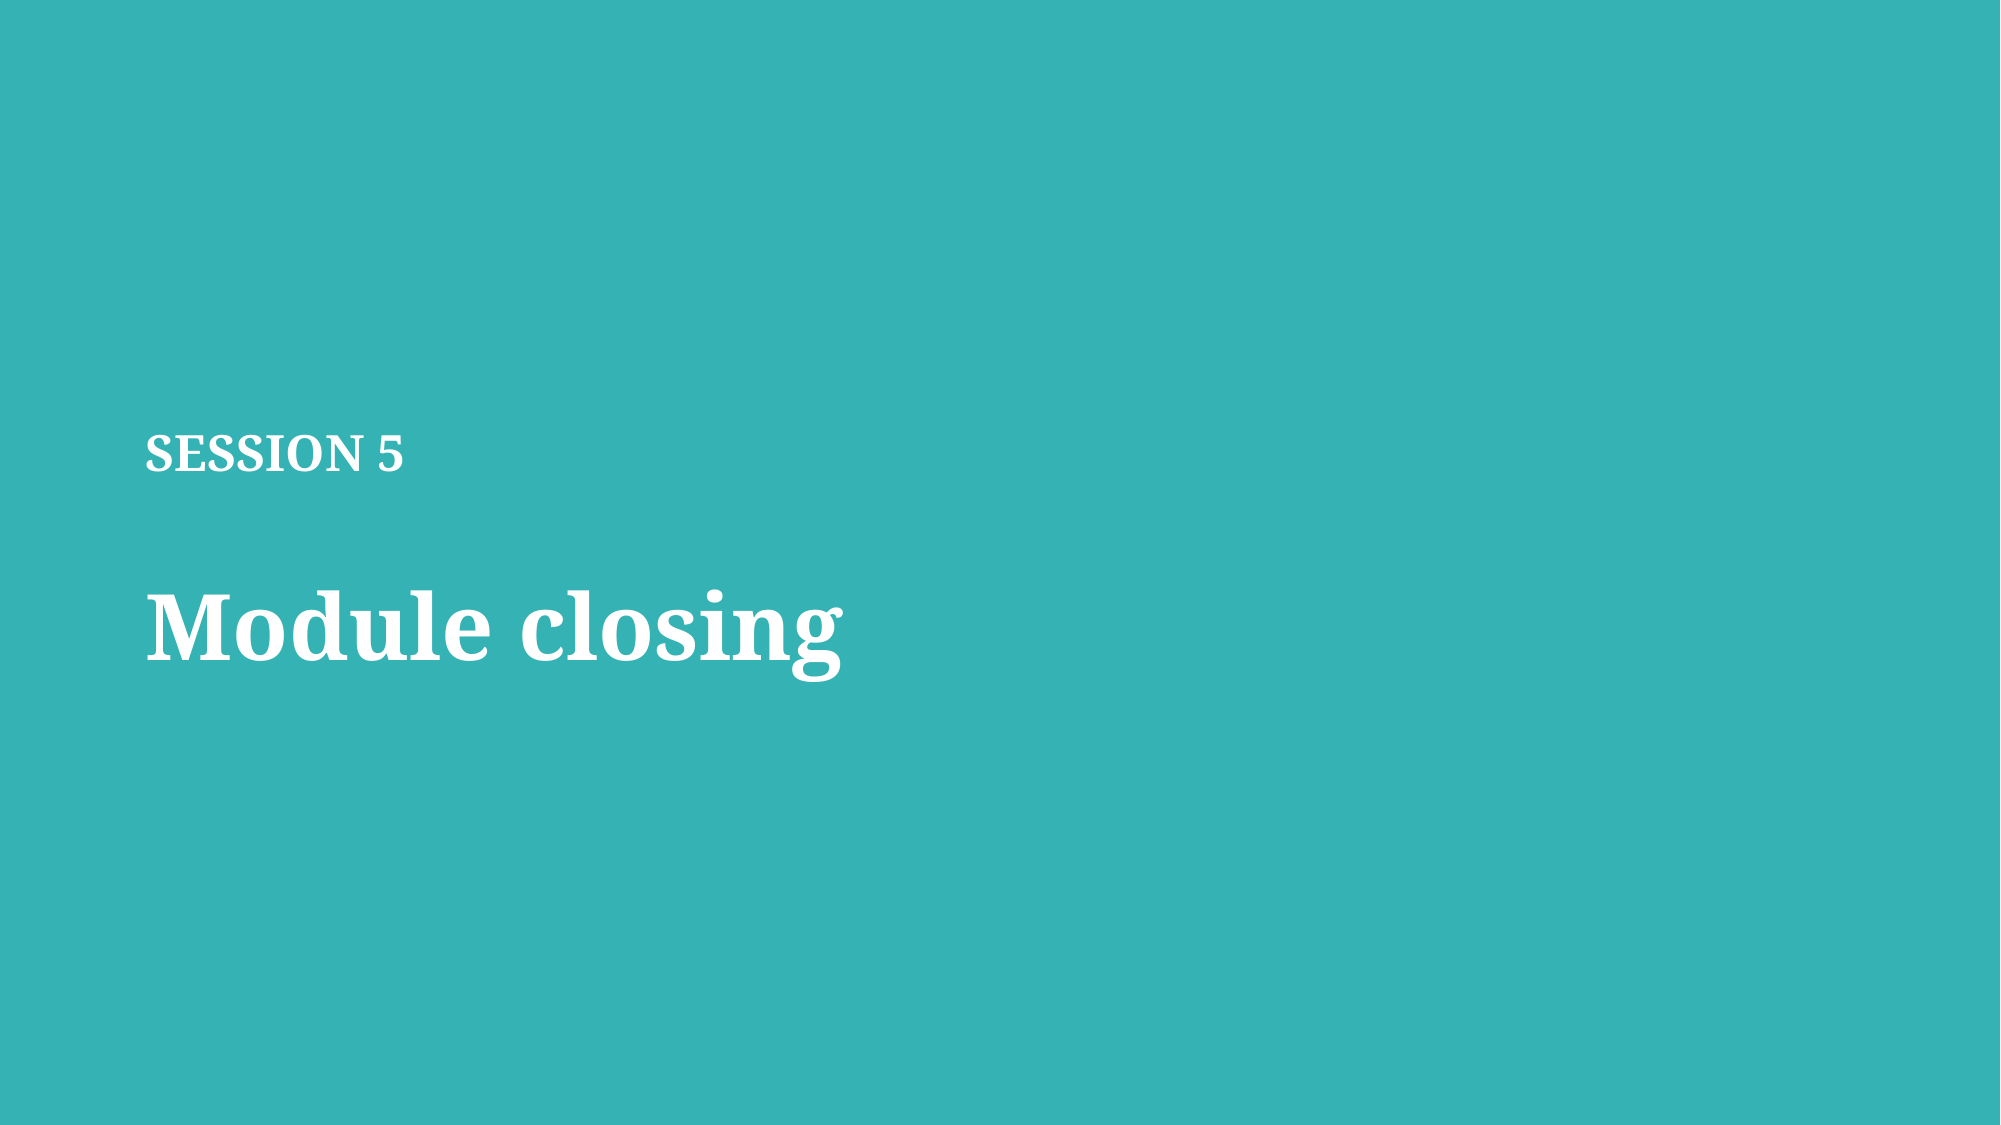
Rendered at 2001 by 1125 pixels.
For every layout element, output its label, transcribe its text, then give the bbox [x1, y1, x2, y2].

text_box SESSION 5 Module closing [130, 508, 1792, 601]
